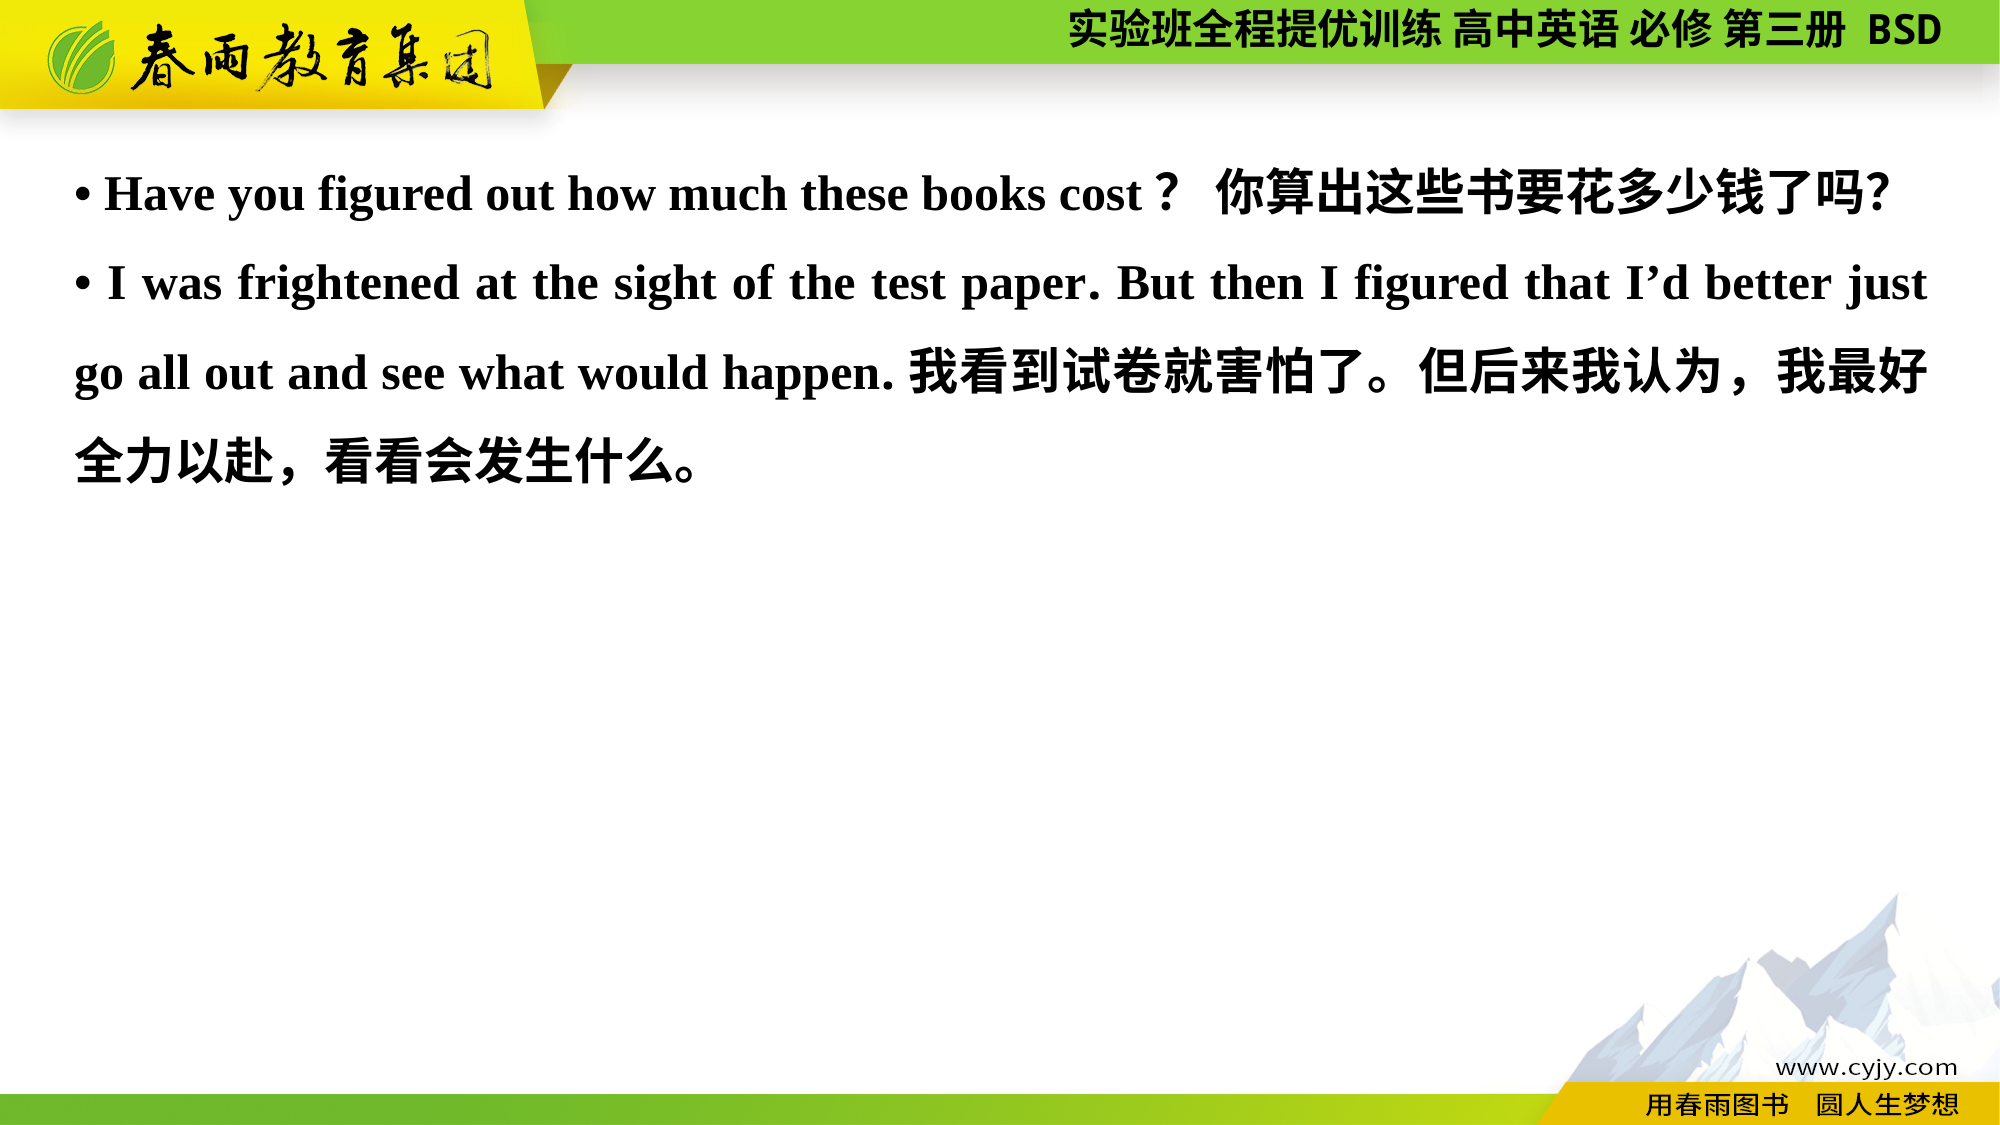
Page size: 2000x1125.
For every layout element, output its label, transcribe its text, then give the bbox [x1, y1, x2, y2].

list • Have you figured out how much these books cost？ 你算出这些书要花多少钱了吗？ • I was frightened at the sight of the test paper. But then I figured that I’d better just go all out and see what would happen.我看到试卷就害怕了。但后来我认为，我最好全力以赴，看看会发生什么。 [59, 122, 1944, 490]
picture [0, 0, 2000, 1125]
